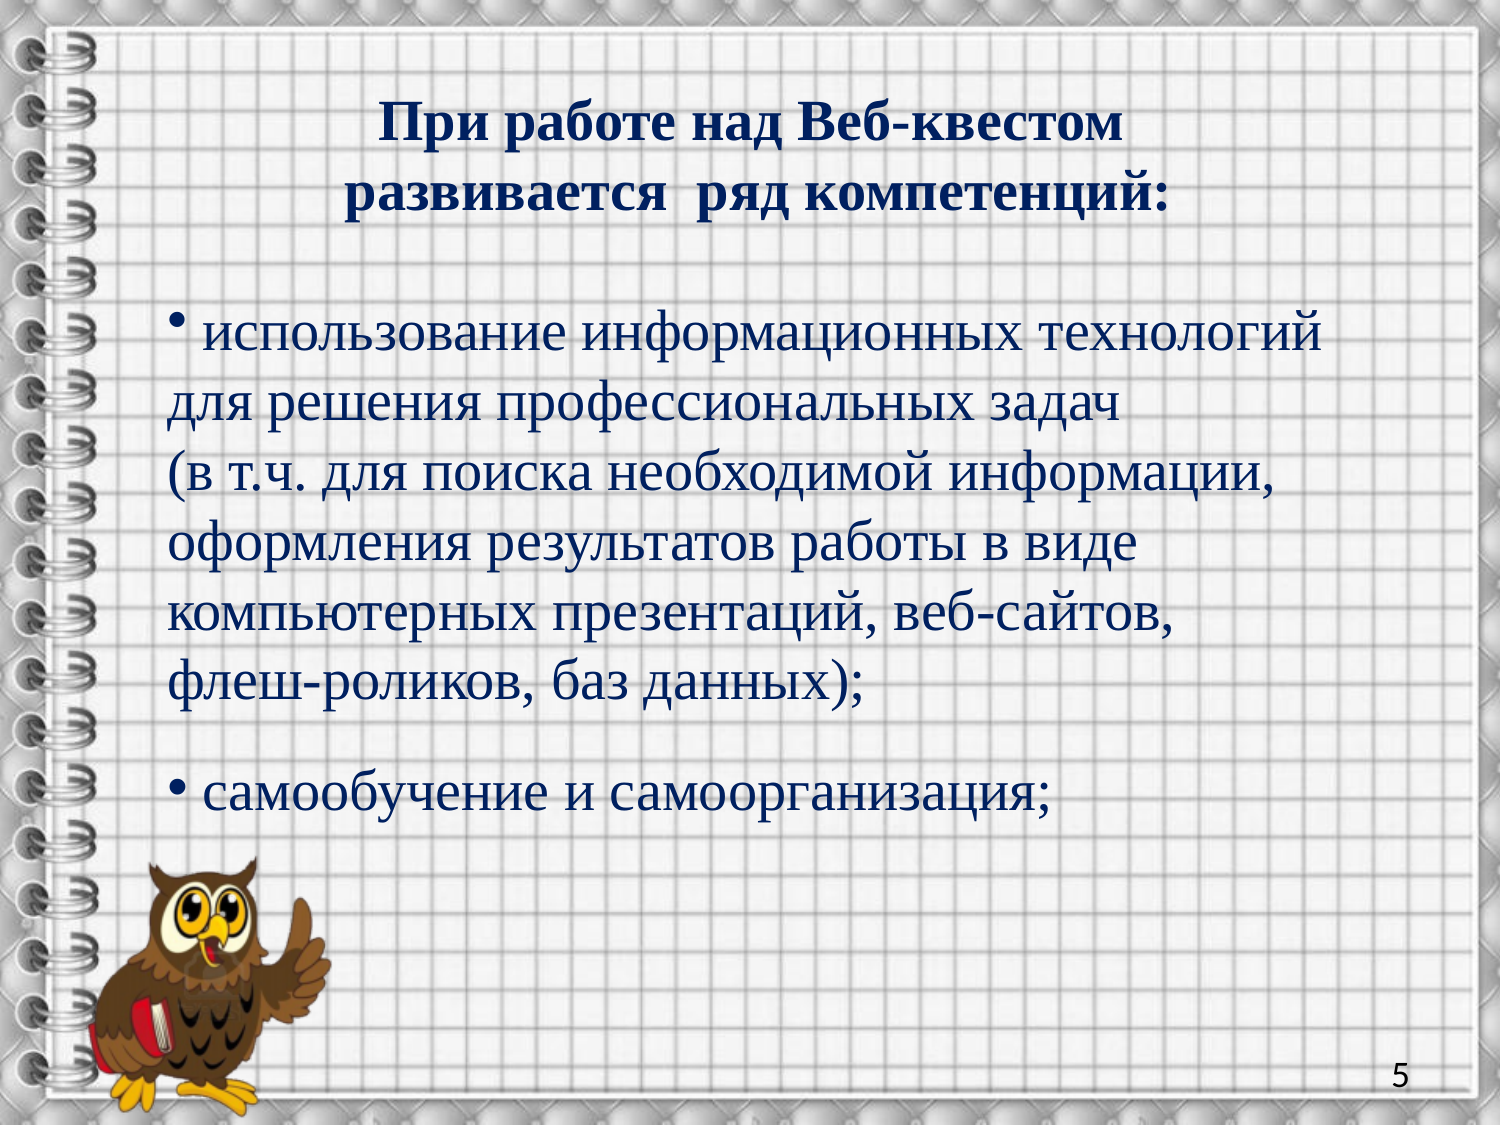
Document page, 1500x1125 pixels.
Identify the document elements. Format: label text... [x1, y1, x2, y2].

picture [0, 0, 1500, 1125]
slide_number 5 [1074, 1042, 1425, 1103]
list При работе над Веб-квестом развивается ряд компетенций: использование информационных технологий для решения профессиональных задач (в т.ч. для поиска необходимой информации, оформления результатов работы в виде компьютерных презентаций, веб-сайтов, флеш-роликов, баз данных); самообучение и самоорганизация; [152, 74, 1365, 875]
